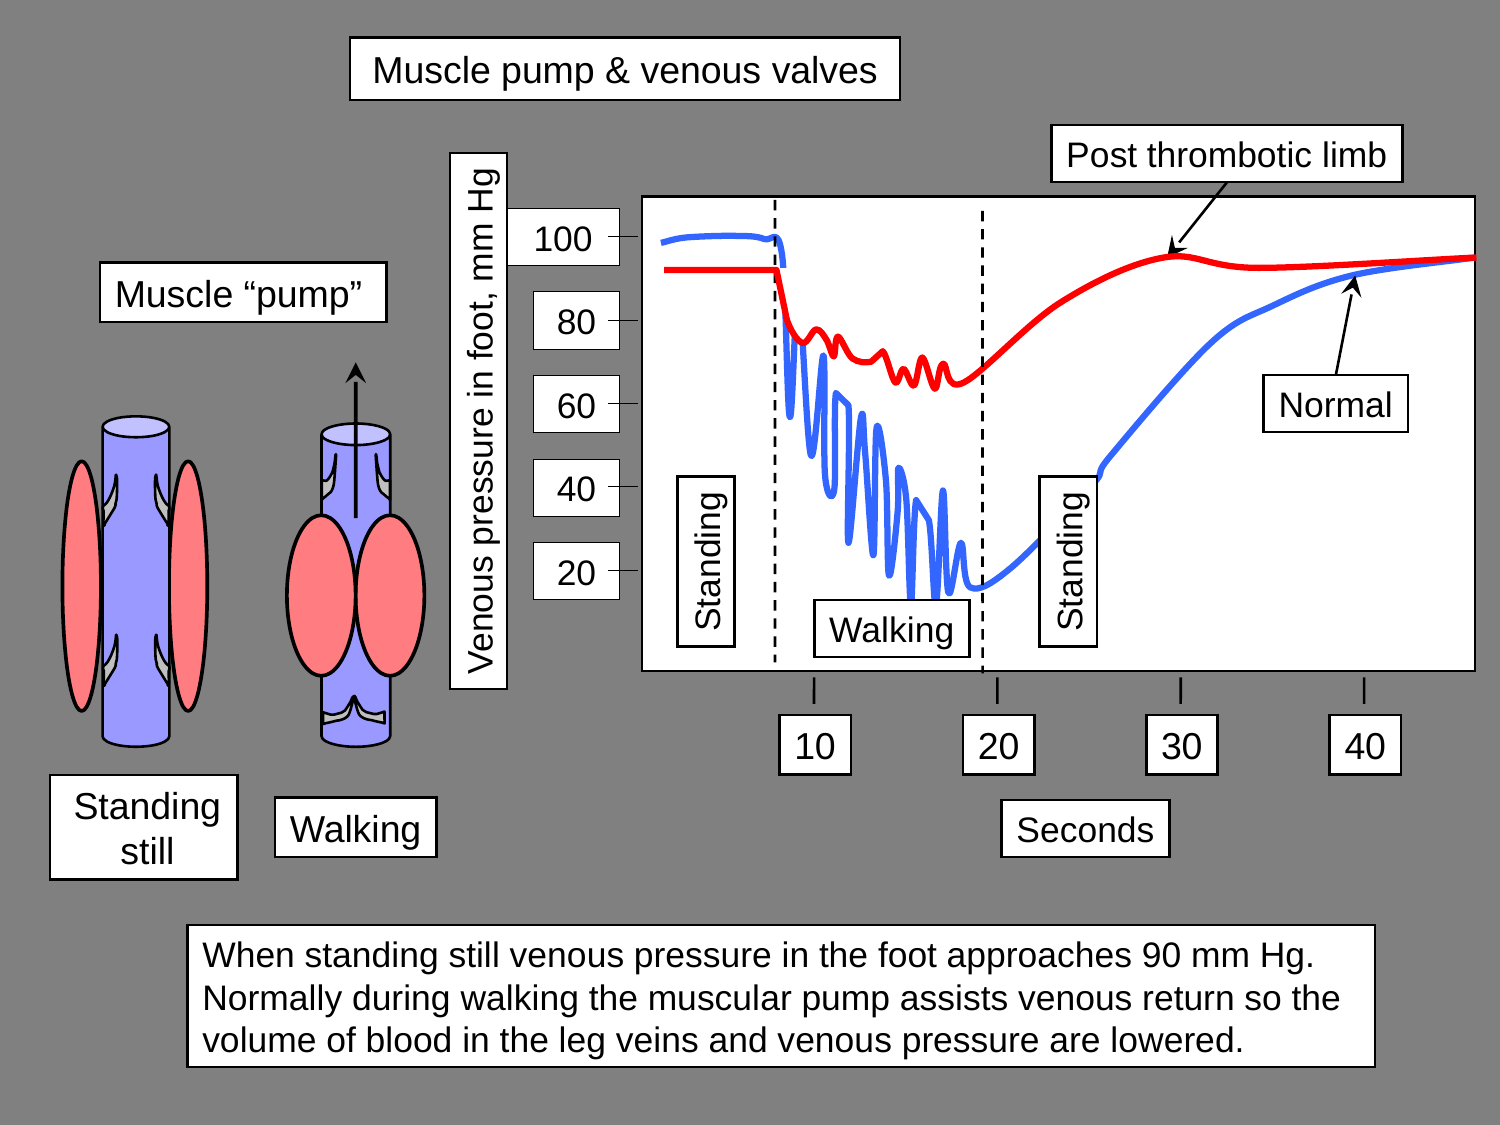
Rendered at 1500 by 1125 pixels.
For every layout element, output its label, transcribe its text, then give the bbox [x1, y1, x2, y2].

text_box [449, 124, 1477, 861]
text_box Standing still [50, 774, 238, 880]
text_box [286, 362, 425, 748]
text_box Walking [274, 797, 437, 858]
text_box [62, 416, 208, 748]
title Muscle pump & venous valves [349, 36, 901, 101]
text_box Muscle “pump” [99, 262, 387, 323]
text_box When standing still venous pressure in the foot approaches 90 mm Hg. Normally during walking the muscular pump assists venous return so the volume of blood in the leg veins and venous pressure are lowered. [187, 924, 1375, 1068]
